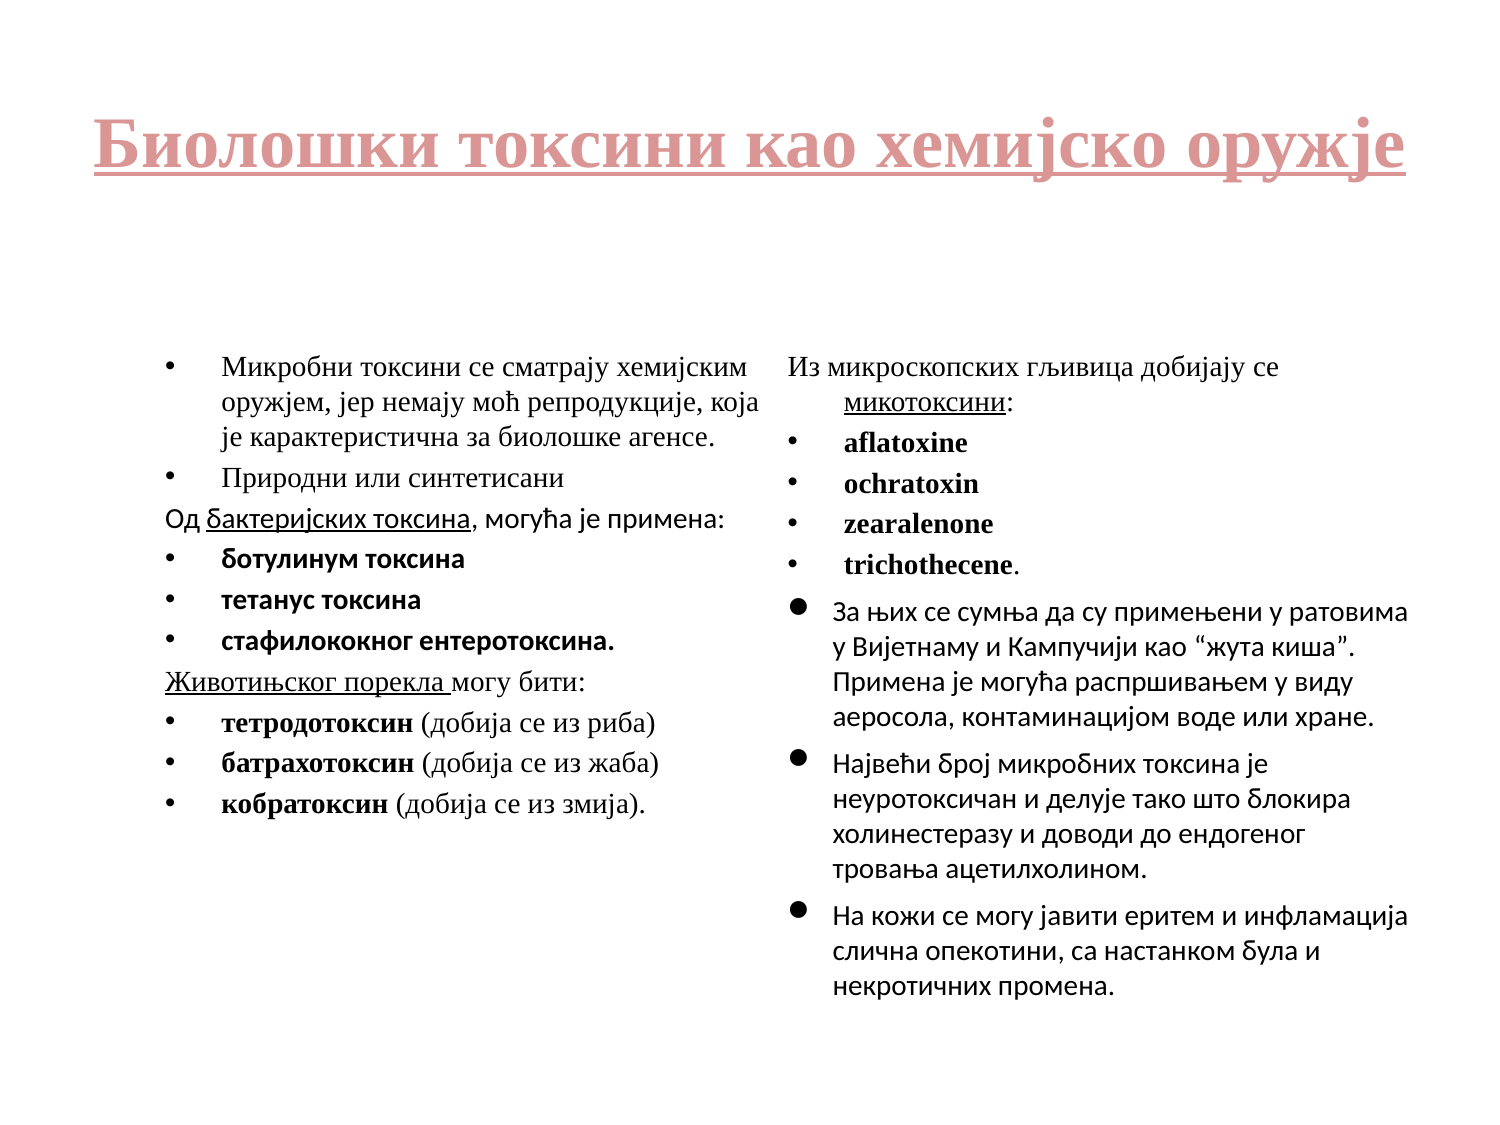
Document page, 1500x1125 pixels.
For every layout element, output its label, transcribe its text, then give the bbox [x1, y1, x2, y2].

title Биолошки токсини као хемијско оружје [75, 45, 1425, 233]
list Микробни токсини се сматрају хемијским оружјем, јер немају моћ репродукције, која је карактеристична за биолошке агенсе. Природни или синтетисани Од бактеријских токсина, могућа је примена: ботулинум токсина тетанус токсина стафилококног ентеротоксина. Животињског порекла могу бити: тетродотоксин (добија се из риба) батрахотоксин (добија се из жаба) кобратоксин (добија се из змија). Из микроскопских гљивица добијају се микотоксини: aflatoxine ochratoxin zearalenone trichothecene. За њих се сумња да су примењени у ратовима у Вијетнаму и Кампучији као “жута киша”. Примена је могућа распршивањем у виду аеросола, контаминацијом воде или хране. Највећи број микробних токсина је неуротоксичан и делује тако што блокира холинестеразу и доводи до ендогеног тровања ацетилхолином. На кожи се могу јавити еритем и инфламација слична опекотини, са настанком була и некротичних промена. [150, 339, 1425, 988]
